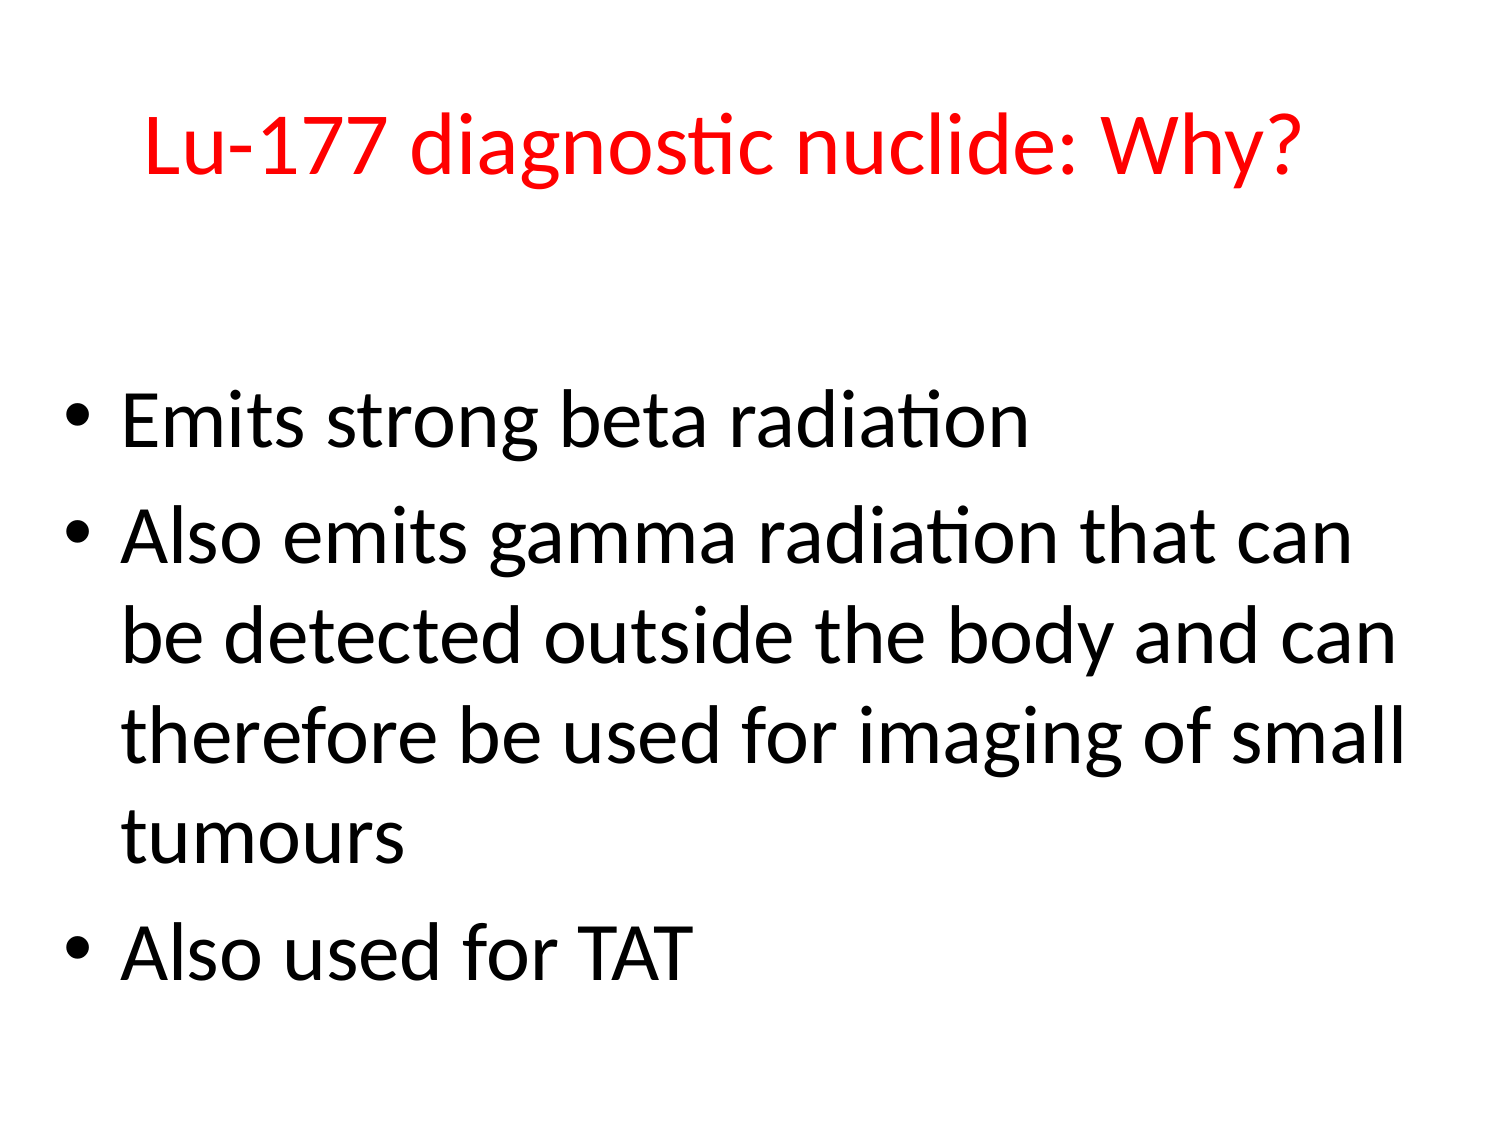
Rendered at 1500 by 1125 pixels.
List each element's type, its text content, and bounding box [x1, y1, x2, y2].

title Lu-177 diagnostic nuclide: Why? [0, 45, 1452, 233]
list Emits strong beta radiation Also emits gamma radiation that can be detected outside the body and can therefore be used for imaging of small tumours Also used for TAT [48, 356, 1452, 1099]
